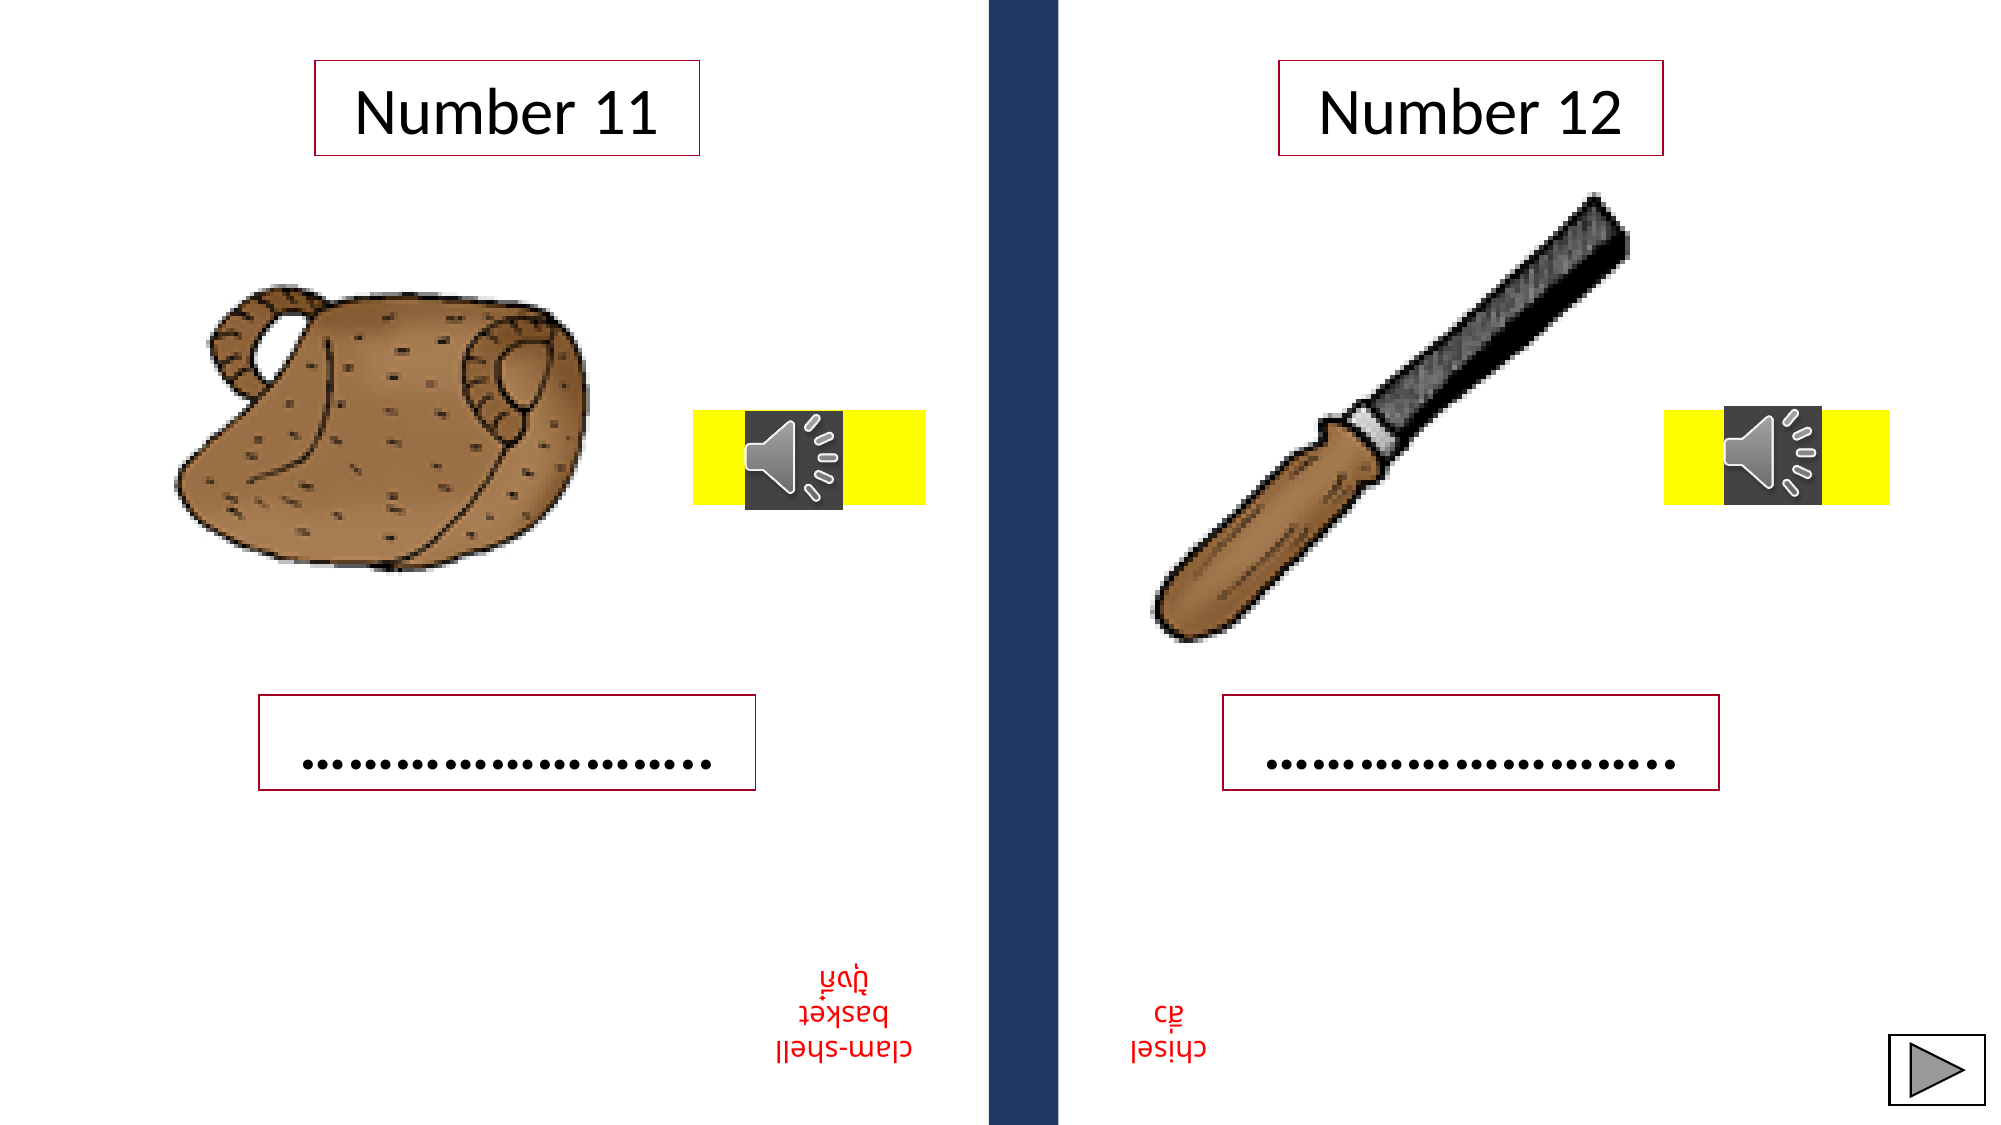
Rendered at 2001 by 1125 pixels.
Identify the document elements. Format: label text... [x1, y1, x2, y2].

table_header [1664, 410, 1722, 505]
picture [744, 410, 844, 511]
text_box clam-shell basket ปุ้งกี๋ [715, 958, 973, 1078]
text_box …………………….. [259, 695, 756, 790]
text_box Number 12 [1278, 60, 1664, 156]
picture [1136, 169, 1664, 683]
text_box chisel สิ่ว [1106, 993, 1231, 1078]
table_header [1823, 410, 1890, 505]
text_box …………………….. [1222, 695, 1720, 790]
table_header [693, 410, 744, 505]
picture [146, 228, 630, 649]
picture [1722, 405, 1823, 506]
table_header [844, 410, 926, 505]
text_box [1888, 1034, 1986, 1106]
text_box Number 11 [315, 60, 700, 156]
text_box [988, 0, 1059, 1125]
